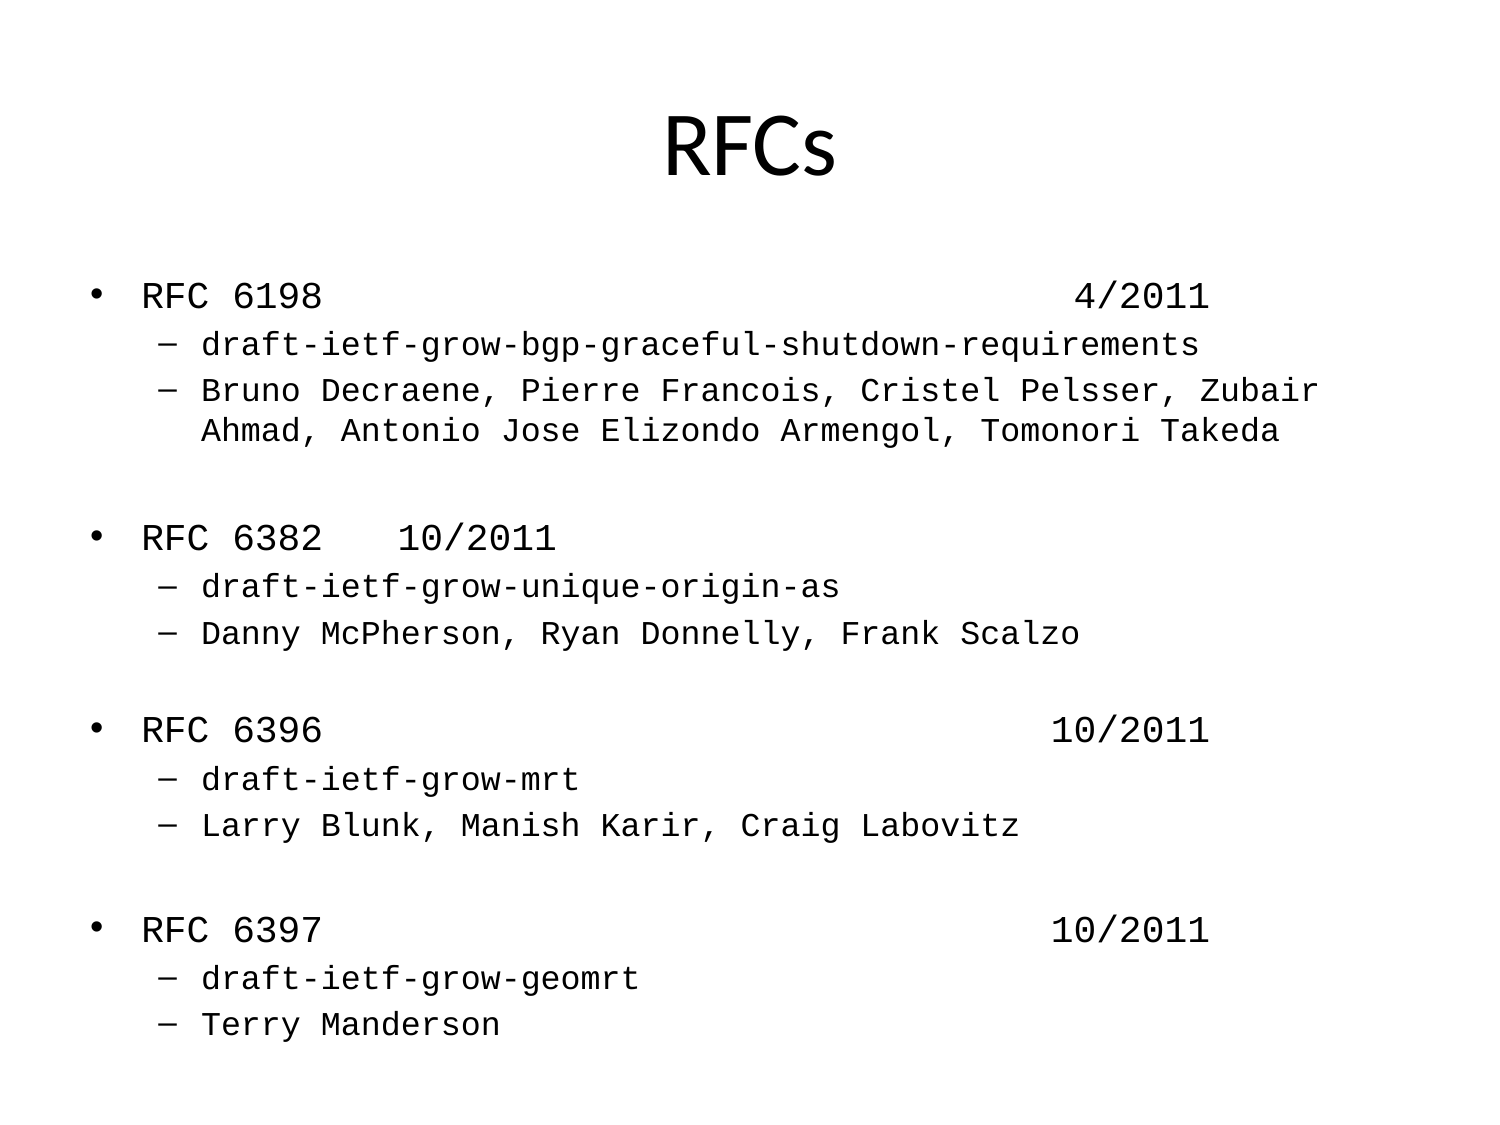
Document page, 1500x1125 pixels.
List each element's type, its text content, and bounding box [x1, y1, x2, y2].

title RFCs [75, 45, 1425, 233]
list RFC 6198 4/2011 draft-ietf-grow-bgp-graceful-shutdown-requirements Bruno Decraene, Pierre Francois, Cristel Pelsser, Zubair Ahmad, Antonio Jose Elizondo Armengol, Tomonori Takeda RFC 6382 10/2011 draft-ietf-grow-unique-origin-as Danny McPherson, Ryan Donnelly, Frank Scalzo RFC 6396 10/2011 draft-ietf-grow-mrt Larry Blunk, Manish Karir, Craig Labovitz RFC 6397 10/2011 draft-ietf-grow-geomrt Terry Manderson [75, 262, 1425, 1063]
